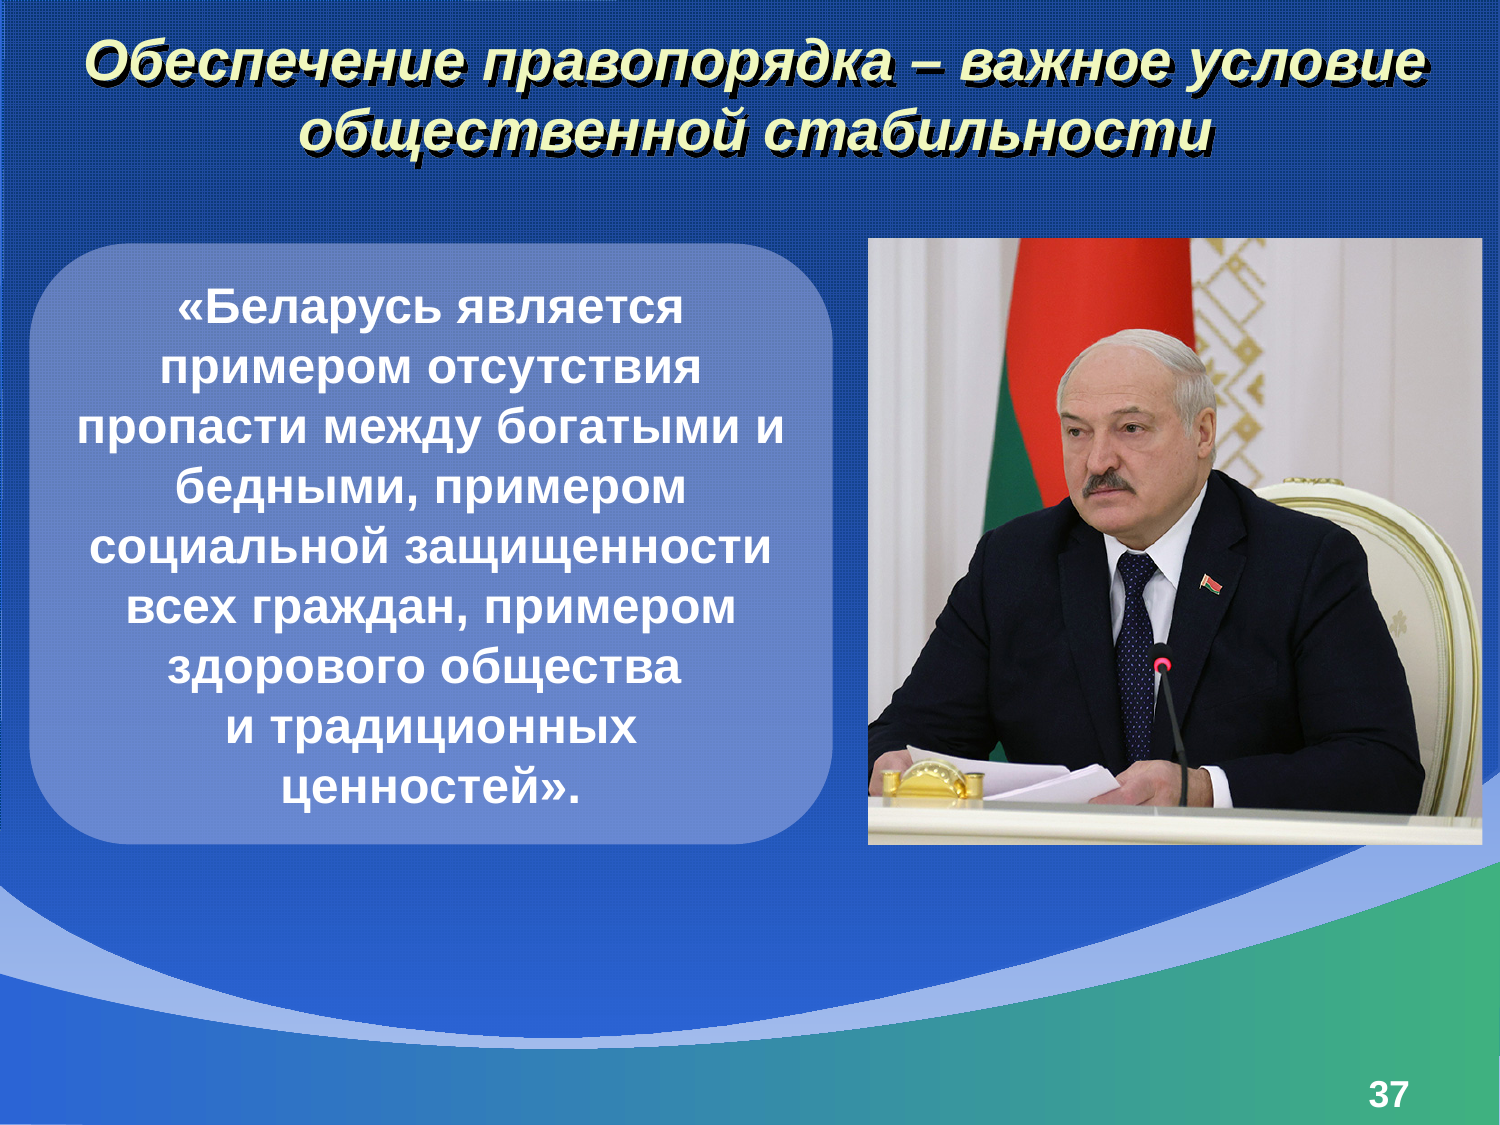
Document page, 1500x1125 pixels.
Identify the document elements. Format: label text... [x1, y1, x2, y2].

picture [868, 238, 1483, 845]
text_box Обеспечение правопорядка – важное условие общественной стабильности [5, 0, 1500, 185]
slide_number 37 [1074, 1062, 1425, 1103]
text_box «Беларусь является примером отсутствия пропасти между богатыми и бедными, примером социальной защищенности всех граждан, примером здорового общества и традиционных ценностей». [29, 243, 833, 845]
